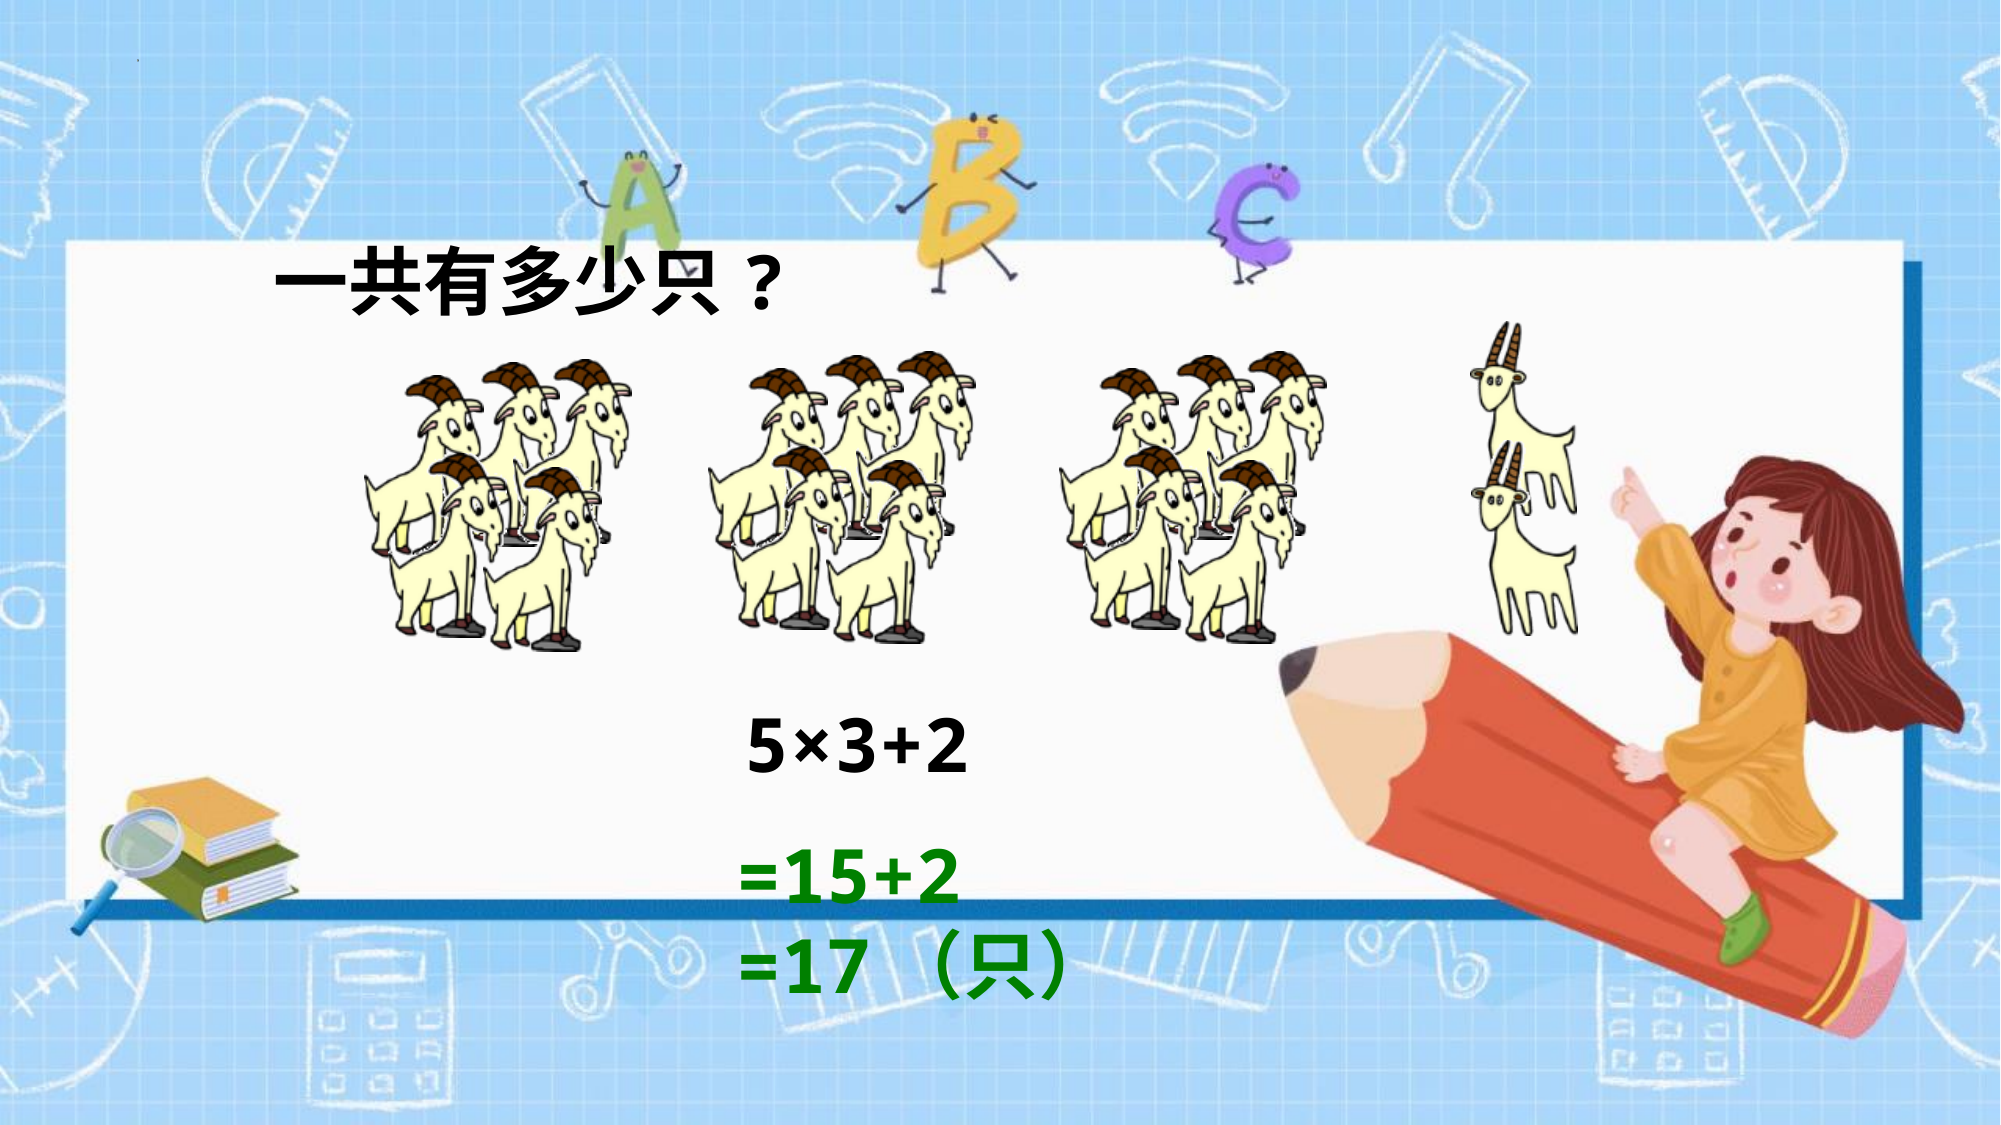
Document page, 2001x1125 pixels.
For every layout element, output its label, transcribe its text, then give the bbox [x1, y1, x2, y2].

text_box 5×3+2 [729, 690, 1109, 796]
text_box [708, 351, 976, 644]
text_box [364, 359, 632, 652]
picture [0, 0, 2001, 1125]
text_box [1059, 351, 1327, 644]
text_box 一共有多少只? [229, 227, 832, 333]
text_box =15+2 =17（只） [721, 821, 1208, 1017]
